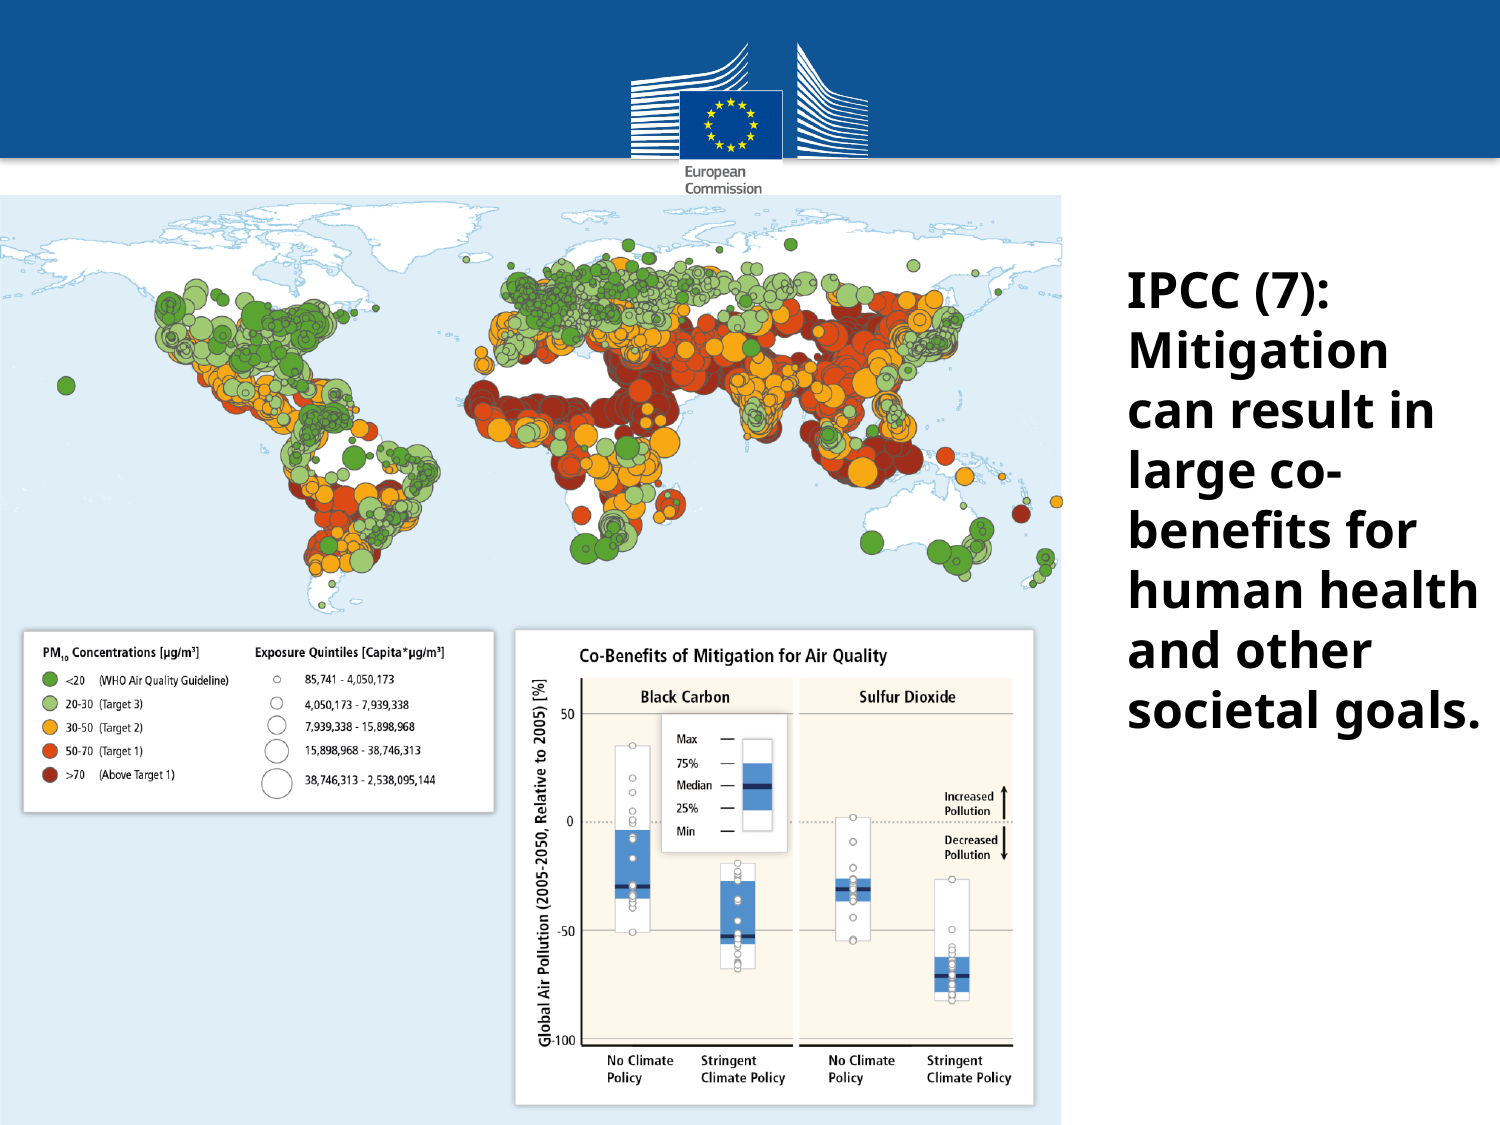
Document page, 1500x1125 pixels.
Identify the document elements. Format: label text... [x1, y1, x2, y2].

title IPCC (7): Mitigation can result in large co-benefits for human health and other societal goals. [1127, 197, 1483, 801]
picture [0, 42, 1064, 1125]
